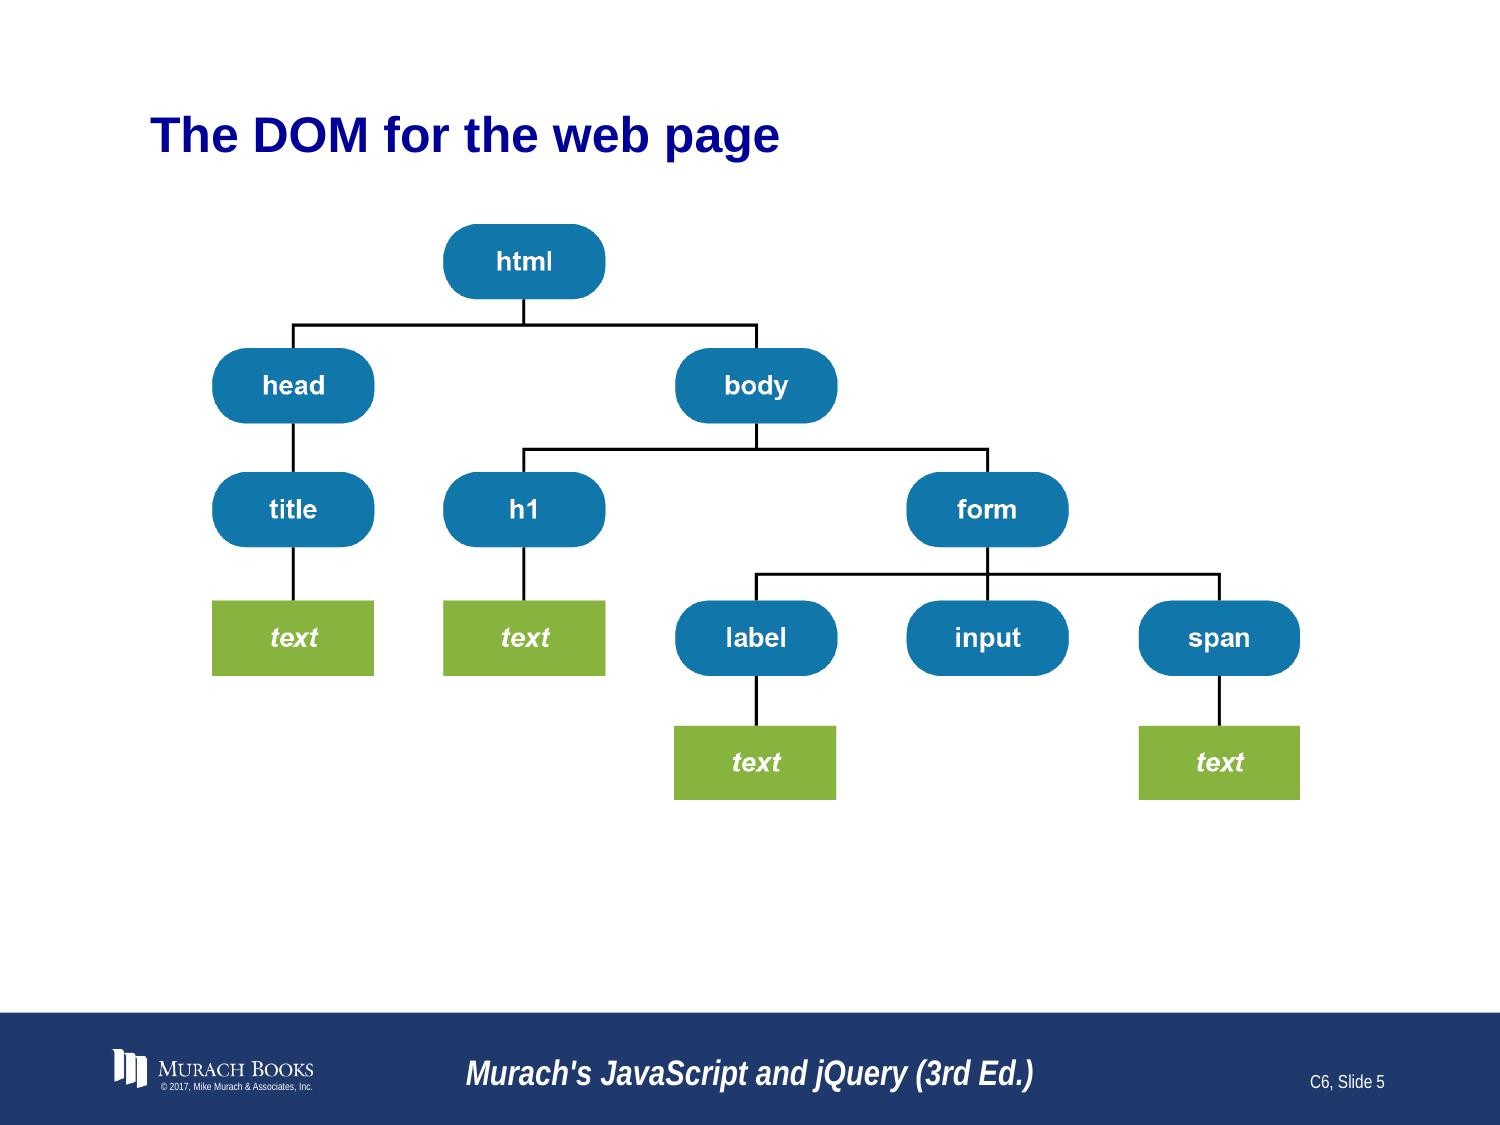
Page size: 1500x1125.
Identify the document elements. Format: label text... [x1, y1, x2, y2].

title The DOM for the web page [150, 102, 1350, 164]
footer © 2017, Mike Murach & Associates, Inc. [12, 1025, 463, 1100]
slide_number Murach's JavaScript and jQuery (3rd Ed.) [463, 1025, 1050, 1100]
picture [211, 224, 1301, 801]
slide_number C6, Slide 5 [1087, 1025, 1400, 1100]
